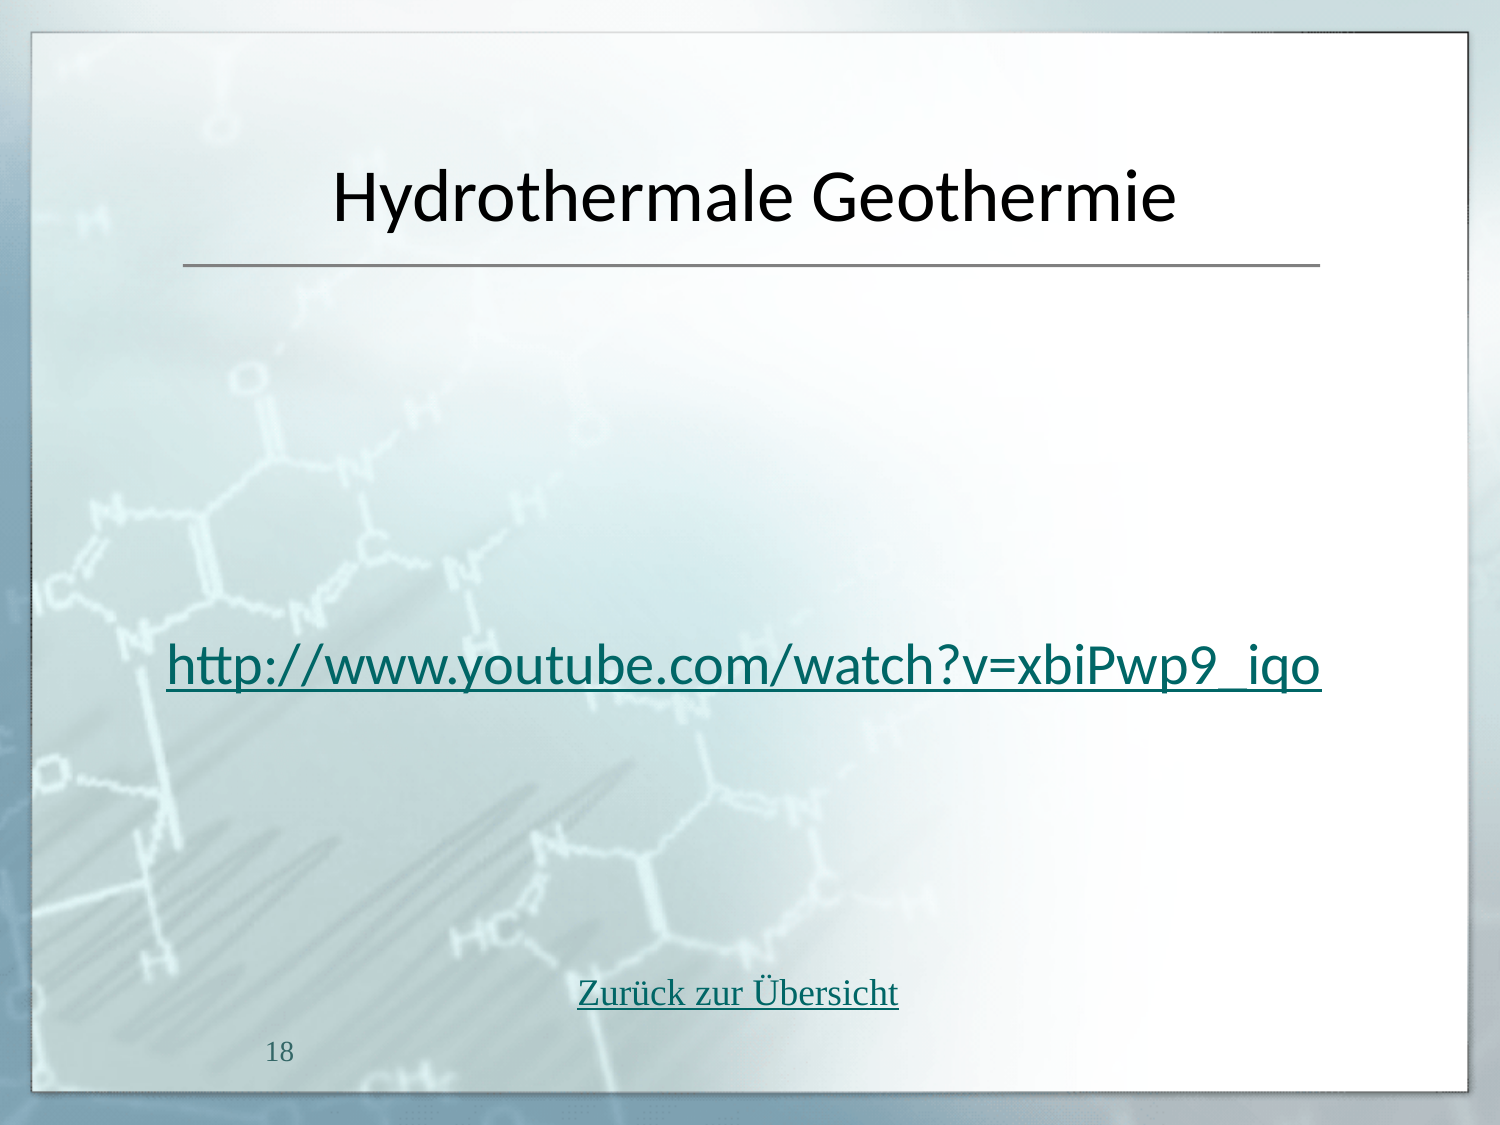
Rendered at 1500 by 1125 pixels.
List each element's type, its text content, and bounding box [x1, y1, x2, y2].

picture [0, 0, 1500, 1125]
title Hydrothermale Geothermie [70, 105, 1442, 279]
list http://www.youtube.com/watch?v=xbiPwp9_iqo [81, 292, 1407, 1091]
text_box Zurück zur Übersicht [562, 960, 950, 1021]
slide_number 18 [249, 1024, 463, 1101]
